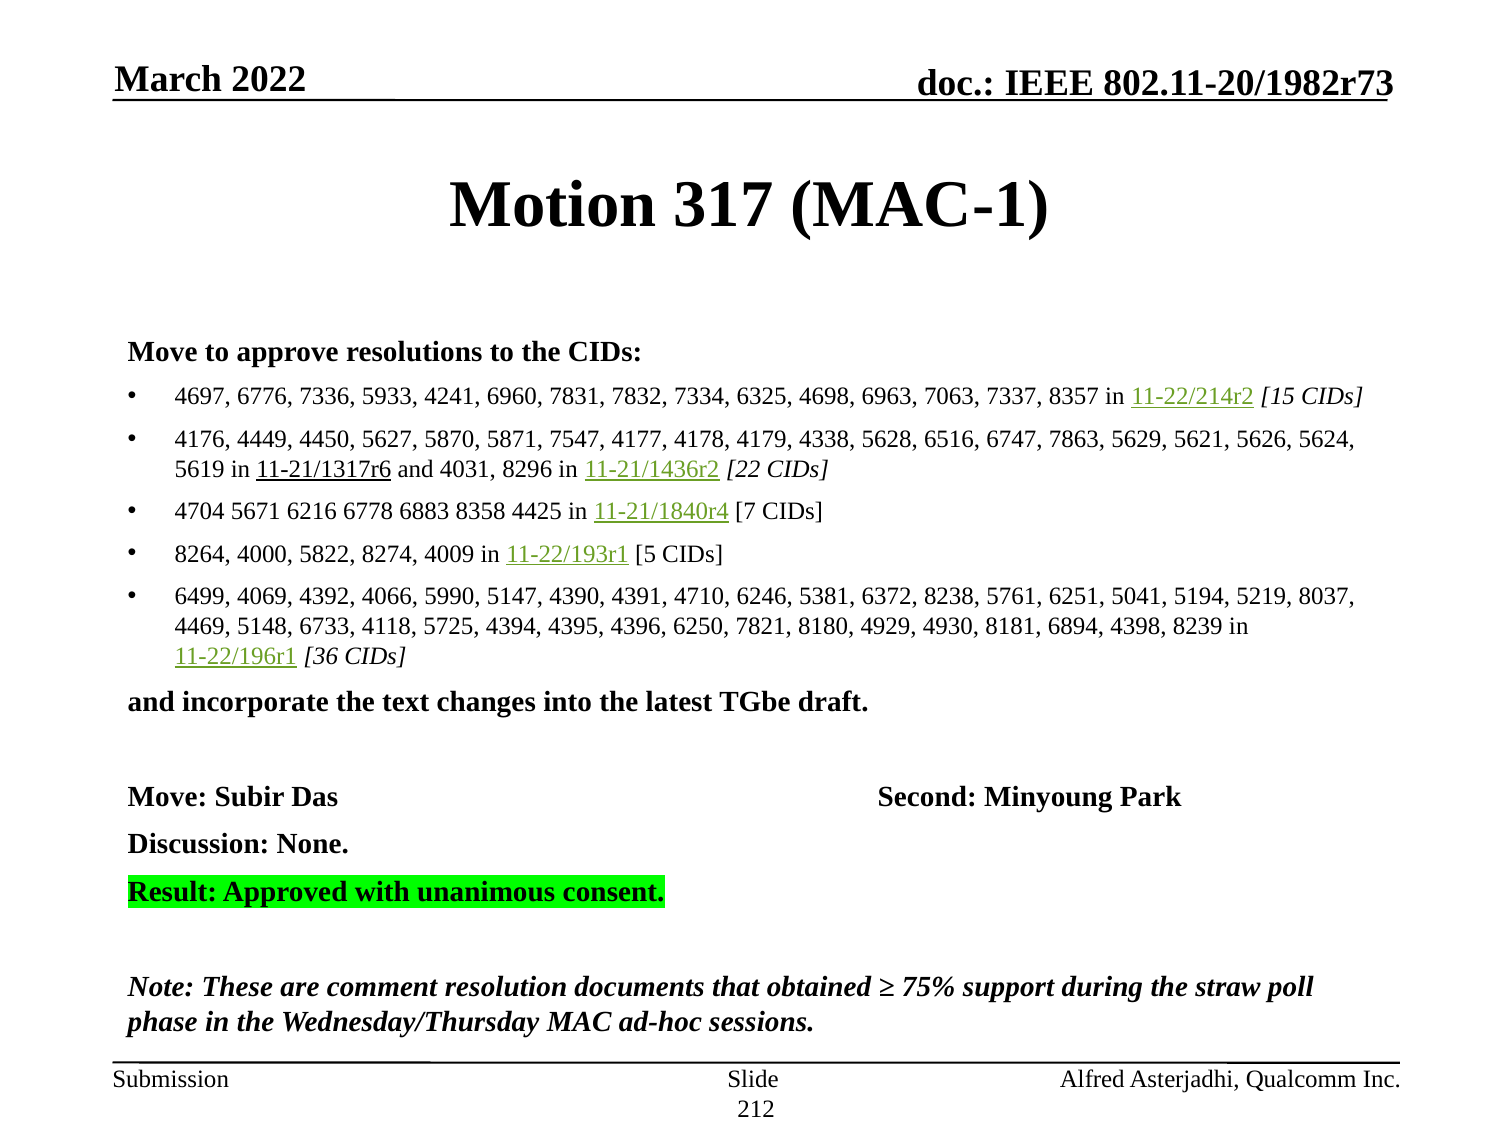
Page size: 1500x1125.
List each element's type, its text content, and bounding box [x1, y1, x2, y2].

list Move to approve resolutions to the CIDs: 4697, 6776, 7336, 5933, 4241, 6960, 7831, 7832, 7334, 6325, 4698, 6963, 7063, 7337, 8357 in 11-22/214r2 [15 CIDs] 4176, 4449, 4450, 5627, 5870, 5871, 7547, 4177, 4178, 4179, 4338, 5628, 6516, 6747, 7863, 5629, 5621, 5626, 5624, 5619 in 11-21/1317r6 and 4031, 8296 in 11-21/1436r2 [22 CIDs] 4704 5671 6216 6778 6883 8358 4425 in 11-21/1840r4 [7 CIDs] 8264, 4000, 5822, 8274, 4009 in 11-22/193r1 [5 CIDs] 6499, 4069, 4392, 4066, 5990, 5147, 4390, 4391, 4710, 6246, 5381, 6372, 8238, 5761, 6251, 5041, 5194, 5219, 8037, 4469, 5148, 6733, 4118, 5725, 4394, 4395, 4396, 6250, 7821, 8180, 4929, 4930, 8181, 6894, 4398, 8239 in 11-22/196r1 [36 CIDs] and incorporate the text changes into the latest TGbe draft. Move: Subir Das Second: Minyoung Park Discussion: None. Result: Approved with unanimous consent. Note: These are comment resolution documents that obtained ≥ 75% support during the straw poll phase in the Wednesday/Thursday MAC ad-hoc sessions. [112, 324, 1388, 1063]
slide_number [114, 54, 423, 100]
slide_number Slide 212 [712, 1061, 800, 1123]
footer Alfred Asterjadhi, Qualcomm Inc. [878, 1061, 1402, 1093]
title Motion 317 (MAC-1) [112, 112, 1388, 288]
